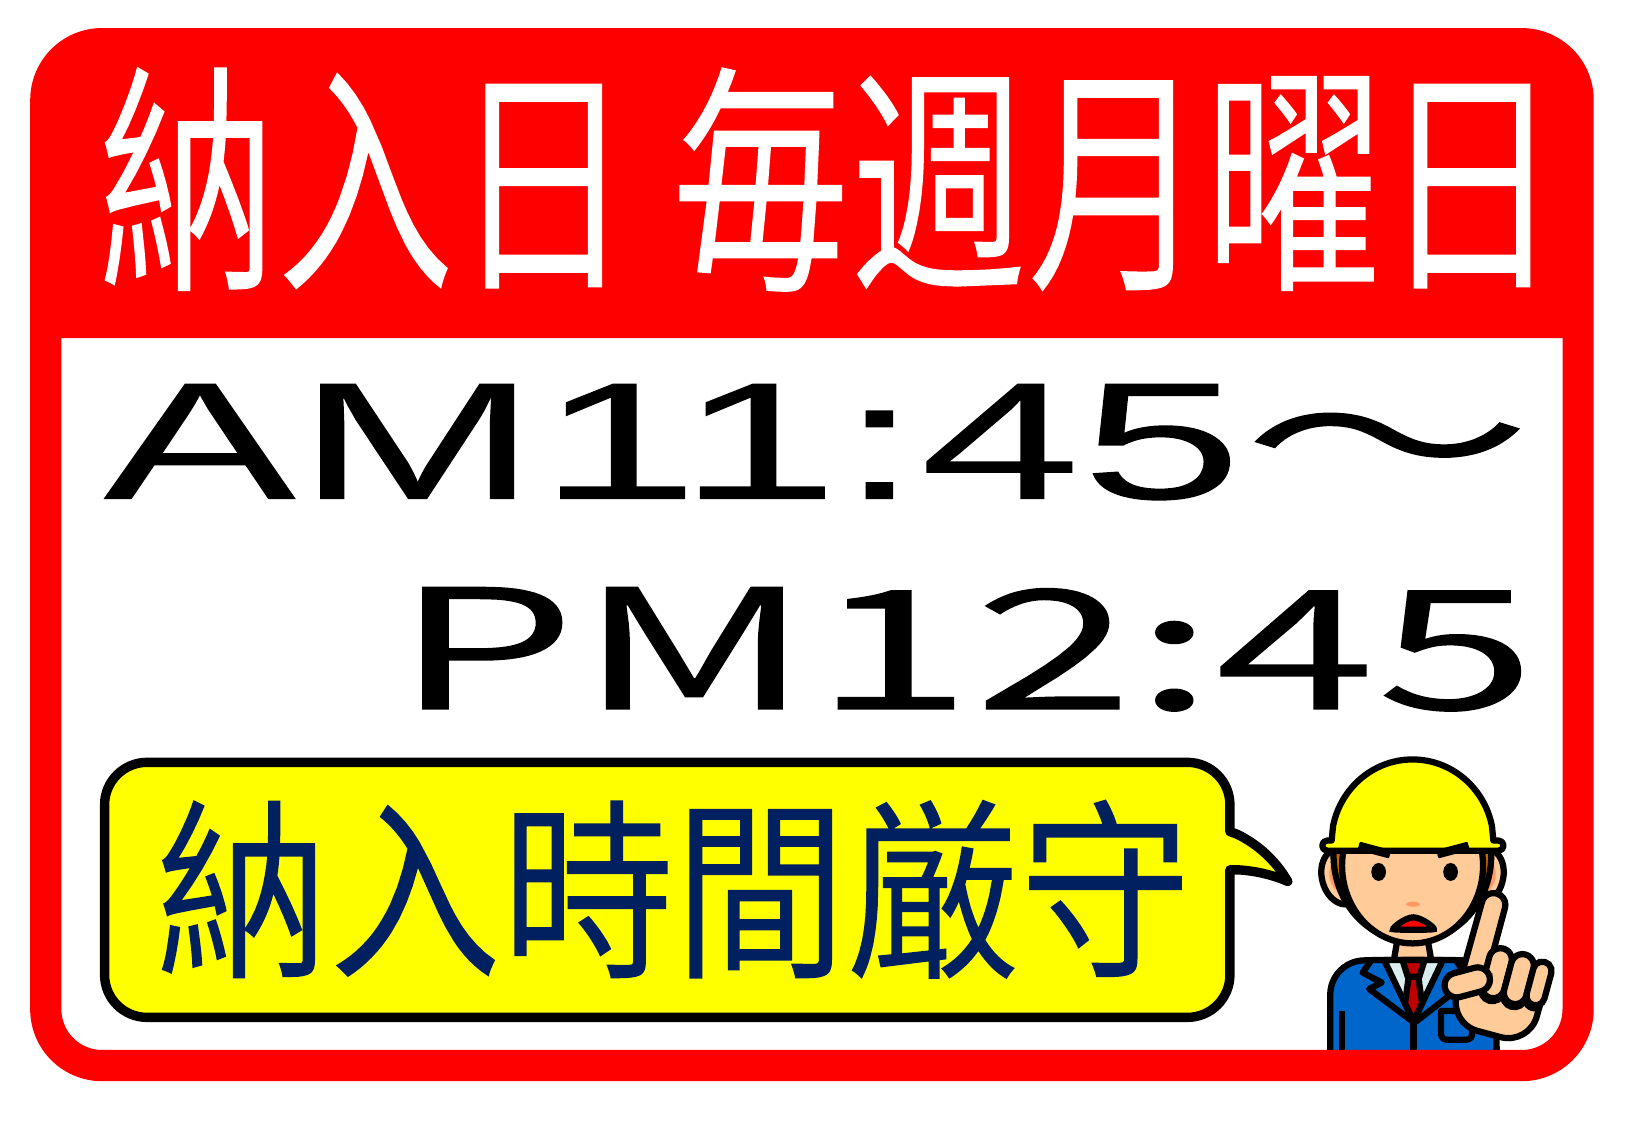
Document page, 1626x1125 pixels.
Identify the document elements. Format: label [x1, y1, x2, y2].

text_box [43, 41, 1587, 341]
text_box [1321, 759, 1552, 1062]
text_box [43, 339, 1581, 1068]
